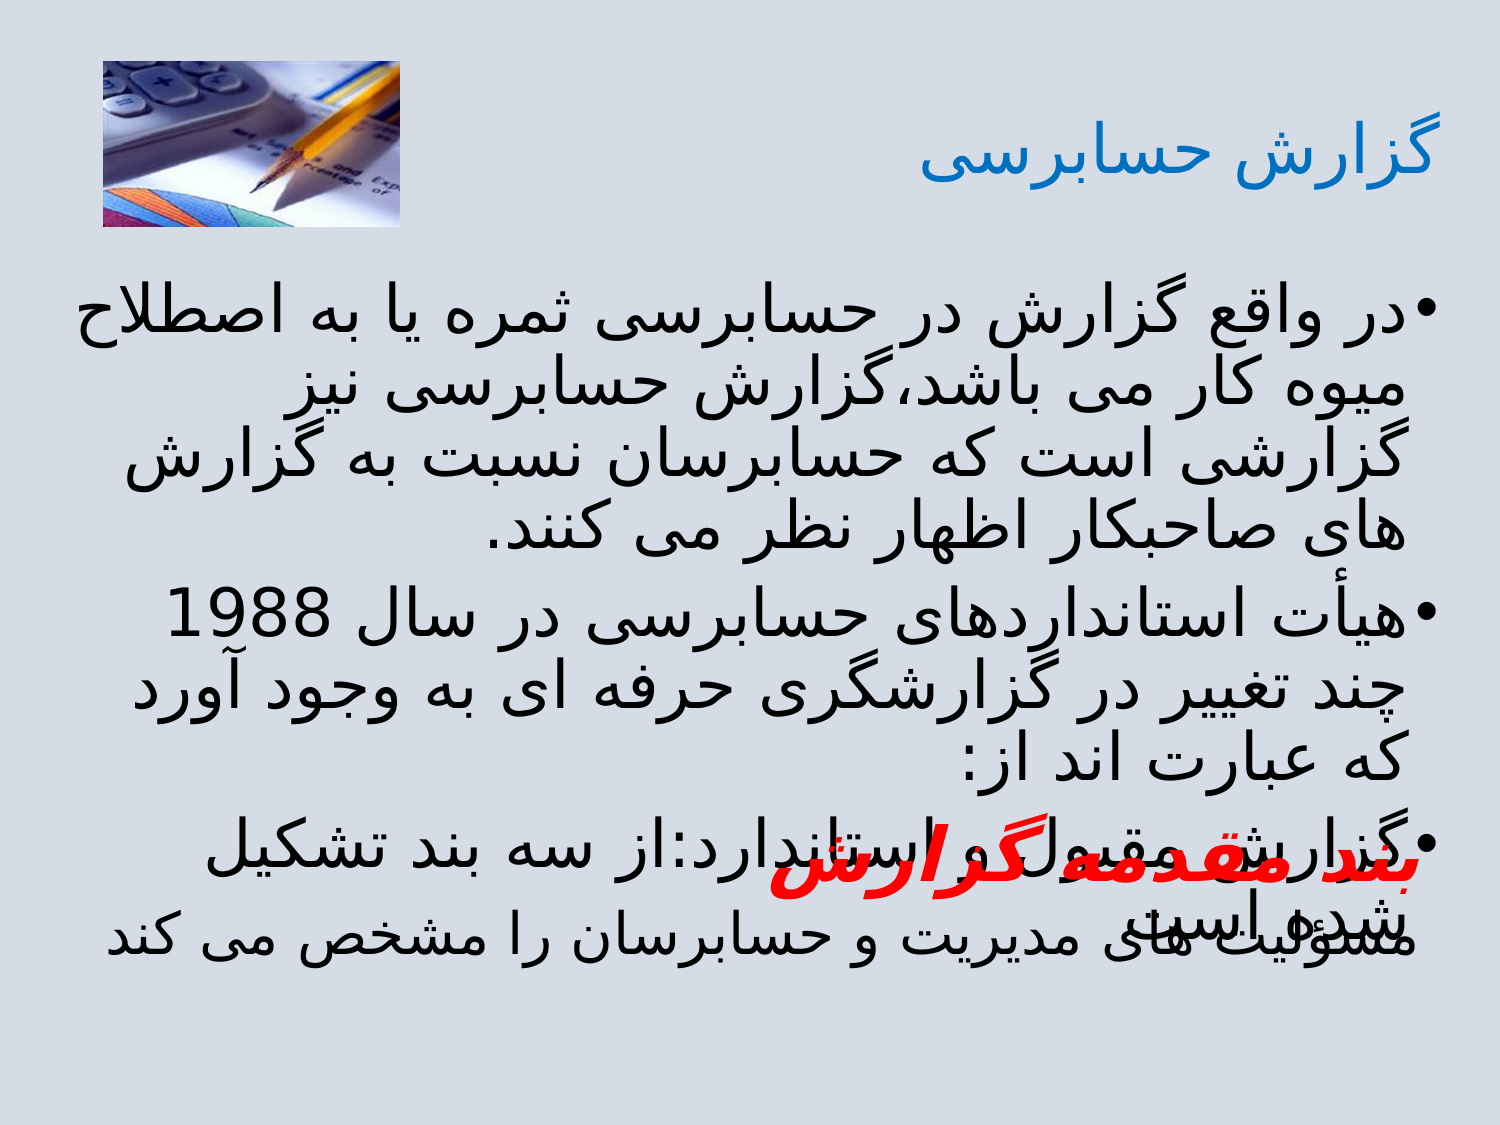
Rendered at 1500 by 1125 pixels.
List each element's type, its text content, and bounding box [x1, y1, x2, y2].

title گزارش حسابرسی [100, 66, 1456, 237]
list در واقع گزارش در حسابرسی ثمره یا به اصطلاح میوه کار می باشد،گزارش حسابرسی نیز گزارشی است که حسابرسان نسبت به گزارش های صاحبکار اظهار نظر می کنند. هیأت استانداردهای حسابرسی در سال 1988 چند تغییر در گزارشگری حرفه ای به وجود آورد که عبارت اند از: گزارش مقبول و استاندارد:از سه بند تشکیل شده است [41, 267, 1454, 1106]
picture [103, 61, 400, 227]
text_box بند مقدمه گزارش مسؤلیت های مدیریت و حسابرسان را مشخص می کند [76, 798, 1436, 974]
